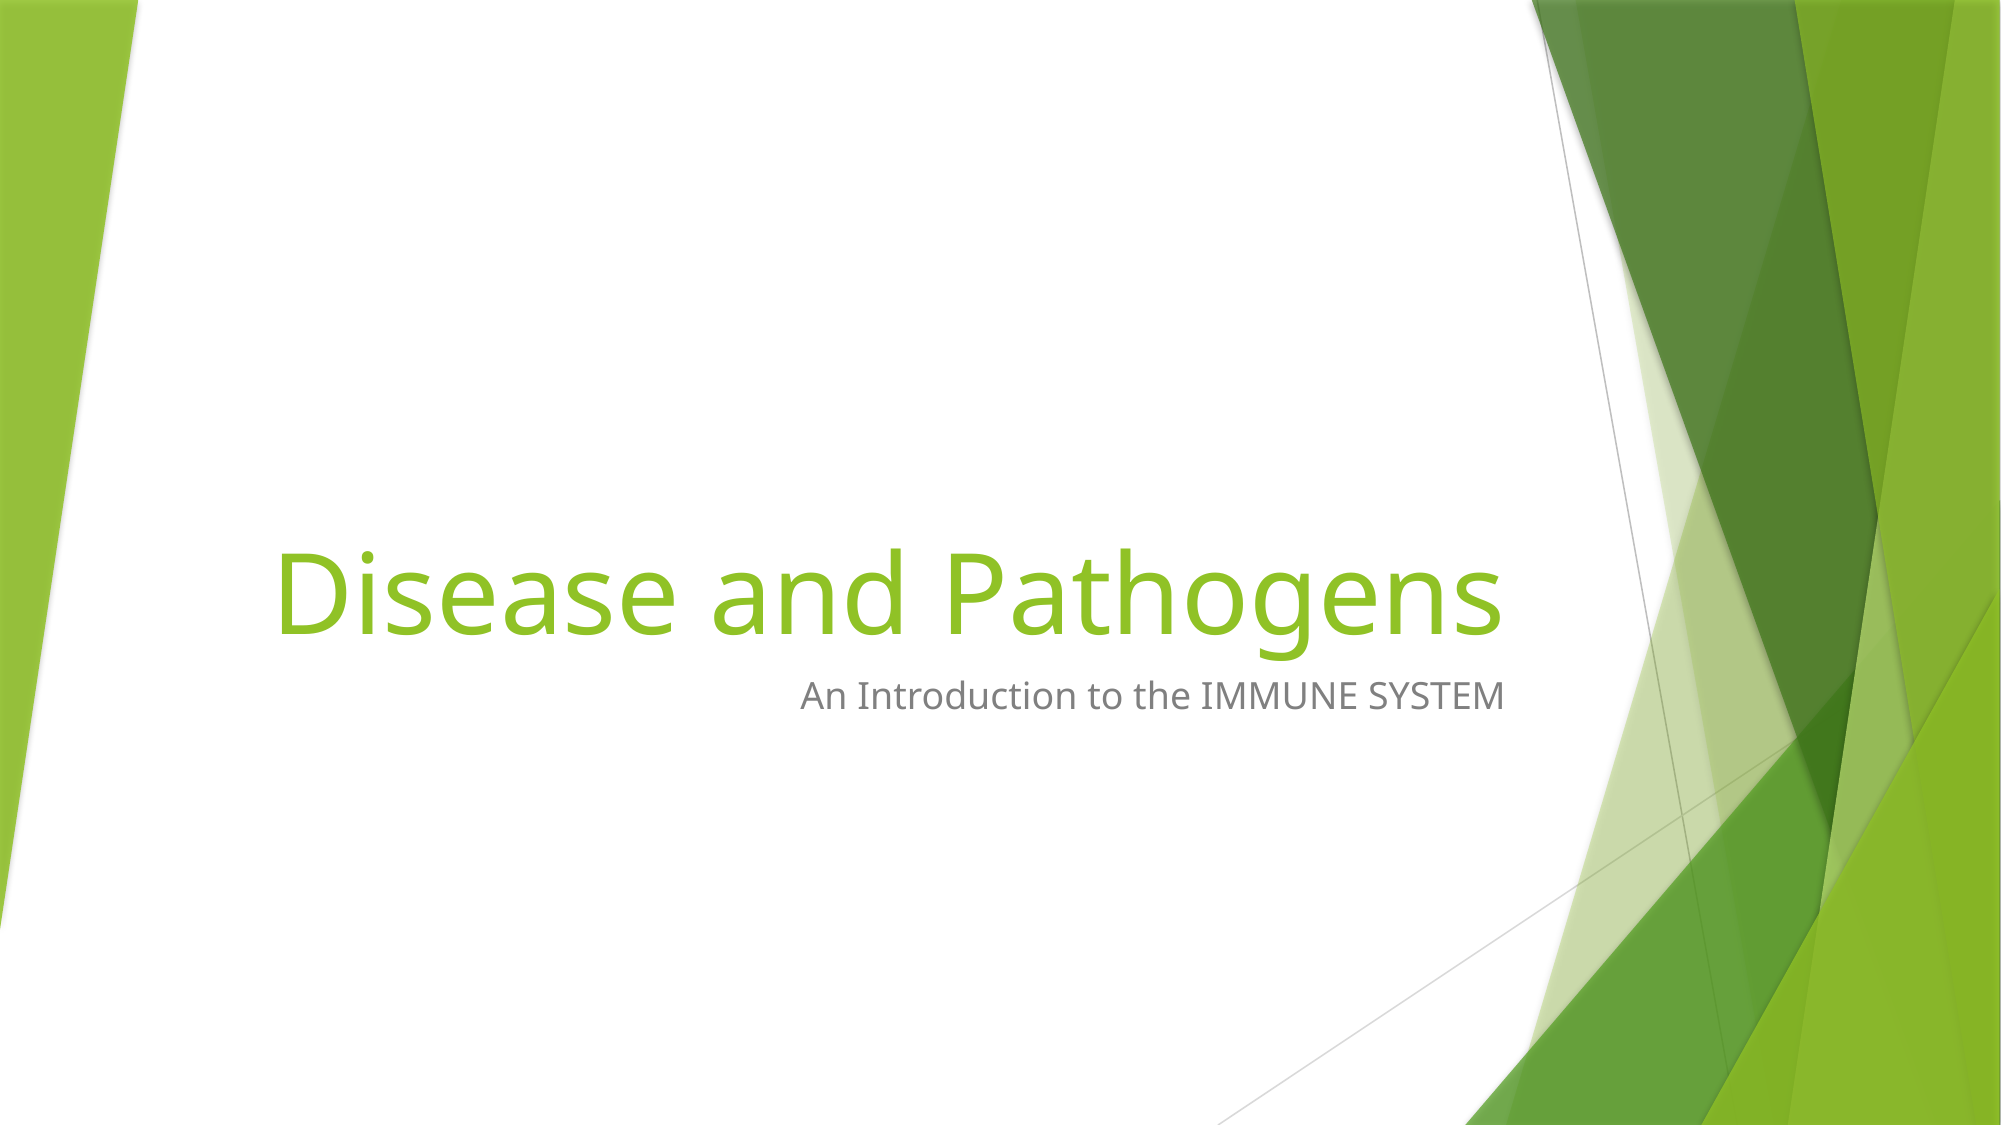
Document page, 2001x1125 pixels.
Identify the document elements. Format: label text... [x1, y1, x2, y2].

title Disease and Pathogens [247, 394, 1522, 664]
subtitle An Introduction to the IMMUNE SYSTEM [247, 664, 1522, 845]
